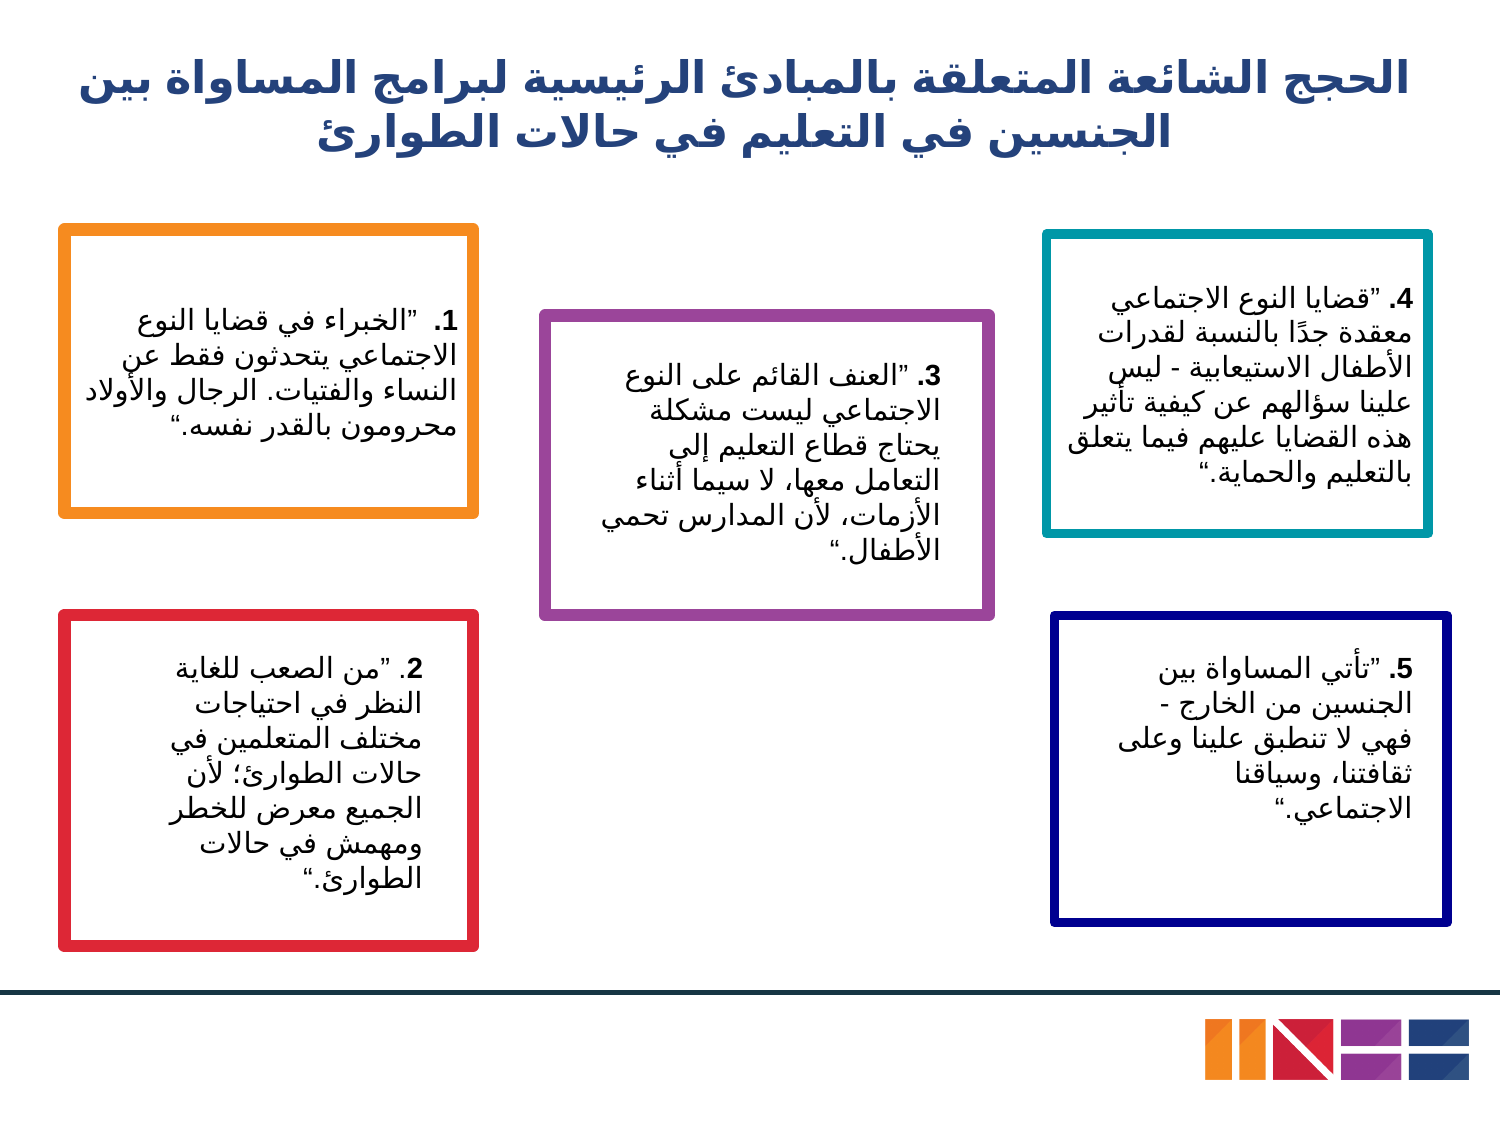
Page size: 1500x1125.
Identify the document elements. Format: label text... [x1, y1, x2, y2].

text_box [64, 615, 473, 947]
text_box 1. ”الخبراء في قضايا النوع الاجتماعي يتحدثون فقط عن النساء والفتيات. الرجال والأولاد محرومون بالقدر نفسه.“ [64, 229, 473, 513]
picture [1205, 1019, 1469, 1080]
text_box [1054, 615, 1447, 923]
text_box 5. ”تأتي المساواة بين الجنسين من الخارج - فهي لا تنطبق علينا وعلى ثقافتنا، وسياقنا الاجتماعي.“ [1097, 642, 1428, 835]
title الحجج الشائعة المتعلقة بالمبادئ الرئيسية لبرامج المساواة بين الجنسين في التعليم في حالات الطوارئ [23, 33, 1468, 173]
text_box 2. ”من الصعب للغاية النظر في احتياجات مختلف المتعلمين في حالات الطوارئ؛ لأن الجميع معرض للخطر ومهمش في حالات الطوارئ.“ [108, 642, 439, 905]
text_box 4. ”قضايا النوع الاجتماعي معقدة جدًا بالنسبة لقدرات الأطفال الاستيعابية - ليس علينا سؤالهم عن كيفية تأثير هذه القضايا عليهم فيما يتعلق بالتعليم والحماية.“ [1046, 233, 1428, 534]
text_box 3. ”العنف القائم على النوع الاجتماعي ليست مشكلة يحتاج قطاع التعليم إلى التعامل معها، لا سيما أثناء الأزمات، لأن المدارس تحمي الأطفال.“ [563, 349, 957, 577]
text_box [545, 315, 989, 616]
